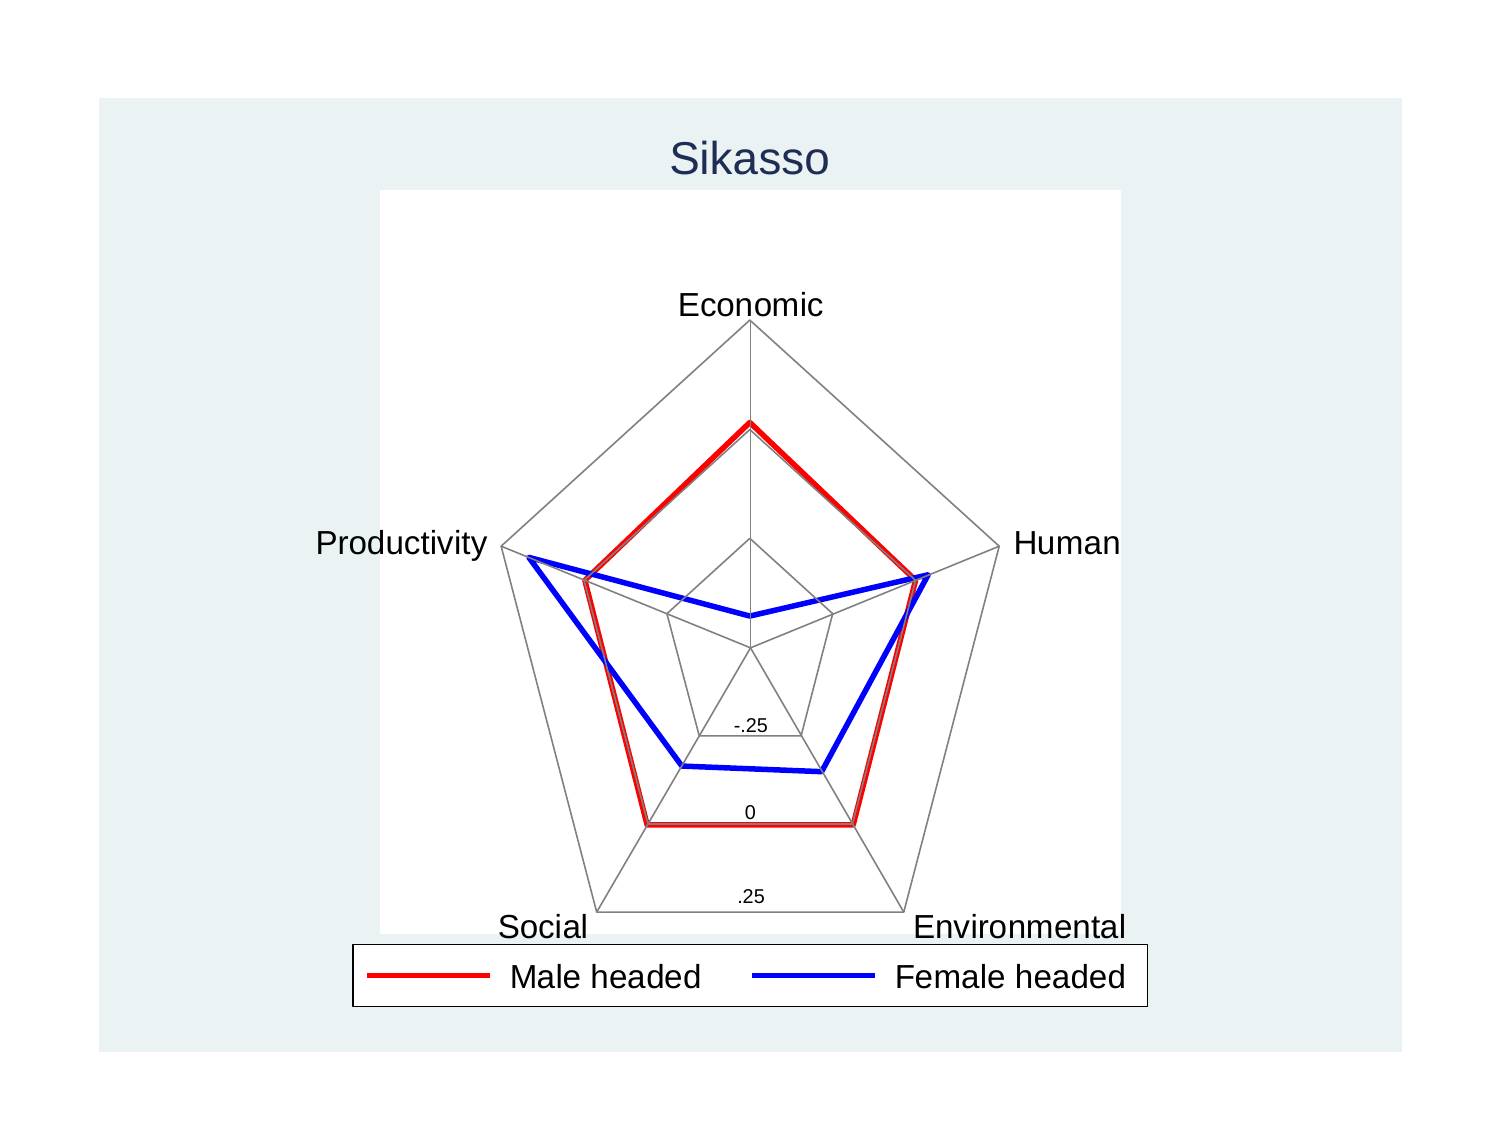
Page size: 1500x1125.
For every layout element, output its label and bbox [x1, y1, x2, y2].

picture [87, 87, 1413, 1063]
